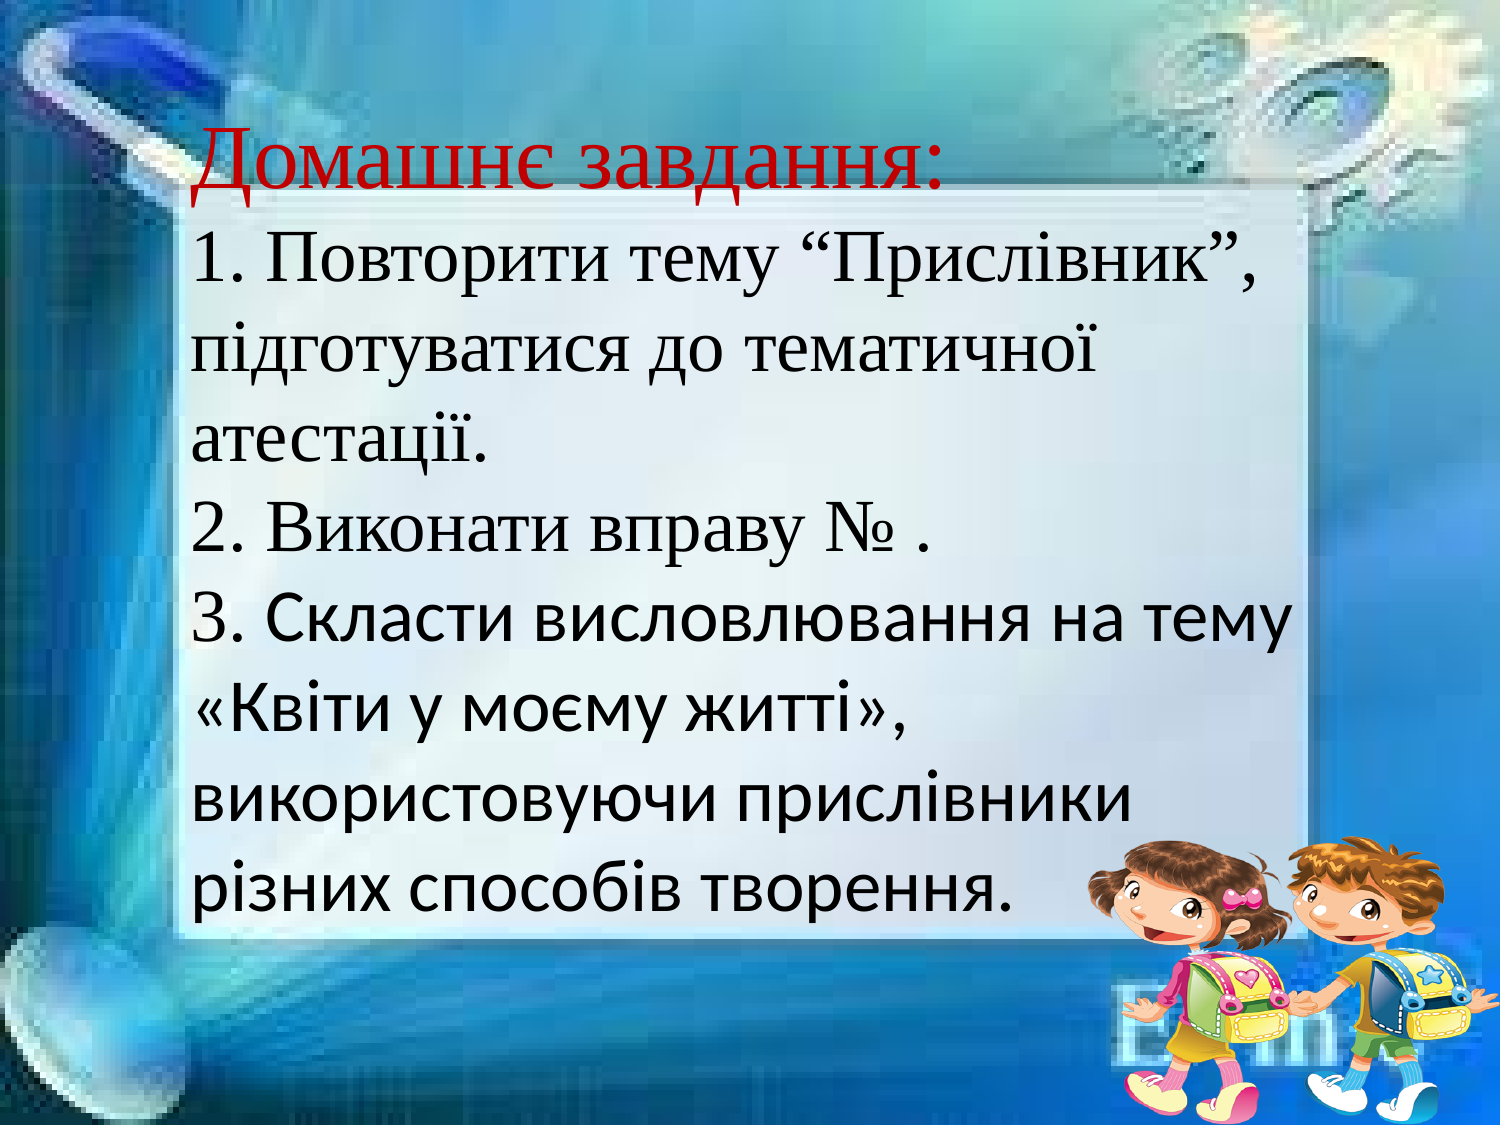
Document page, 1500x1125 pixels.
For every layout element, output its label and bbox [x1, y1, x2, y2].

list [0, 0, 1500, 1125]
picture [1086, 833, 1500, 1125]
